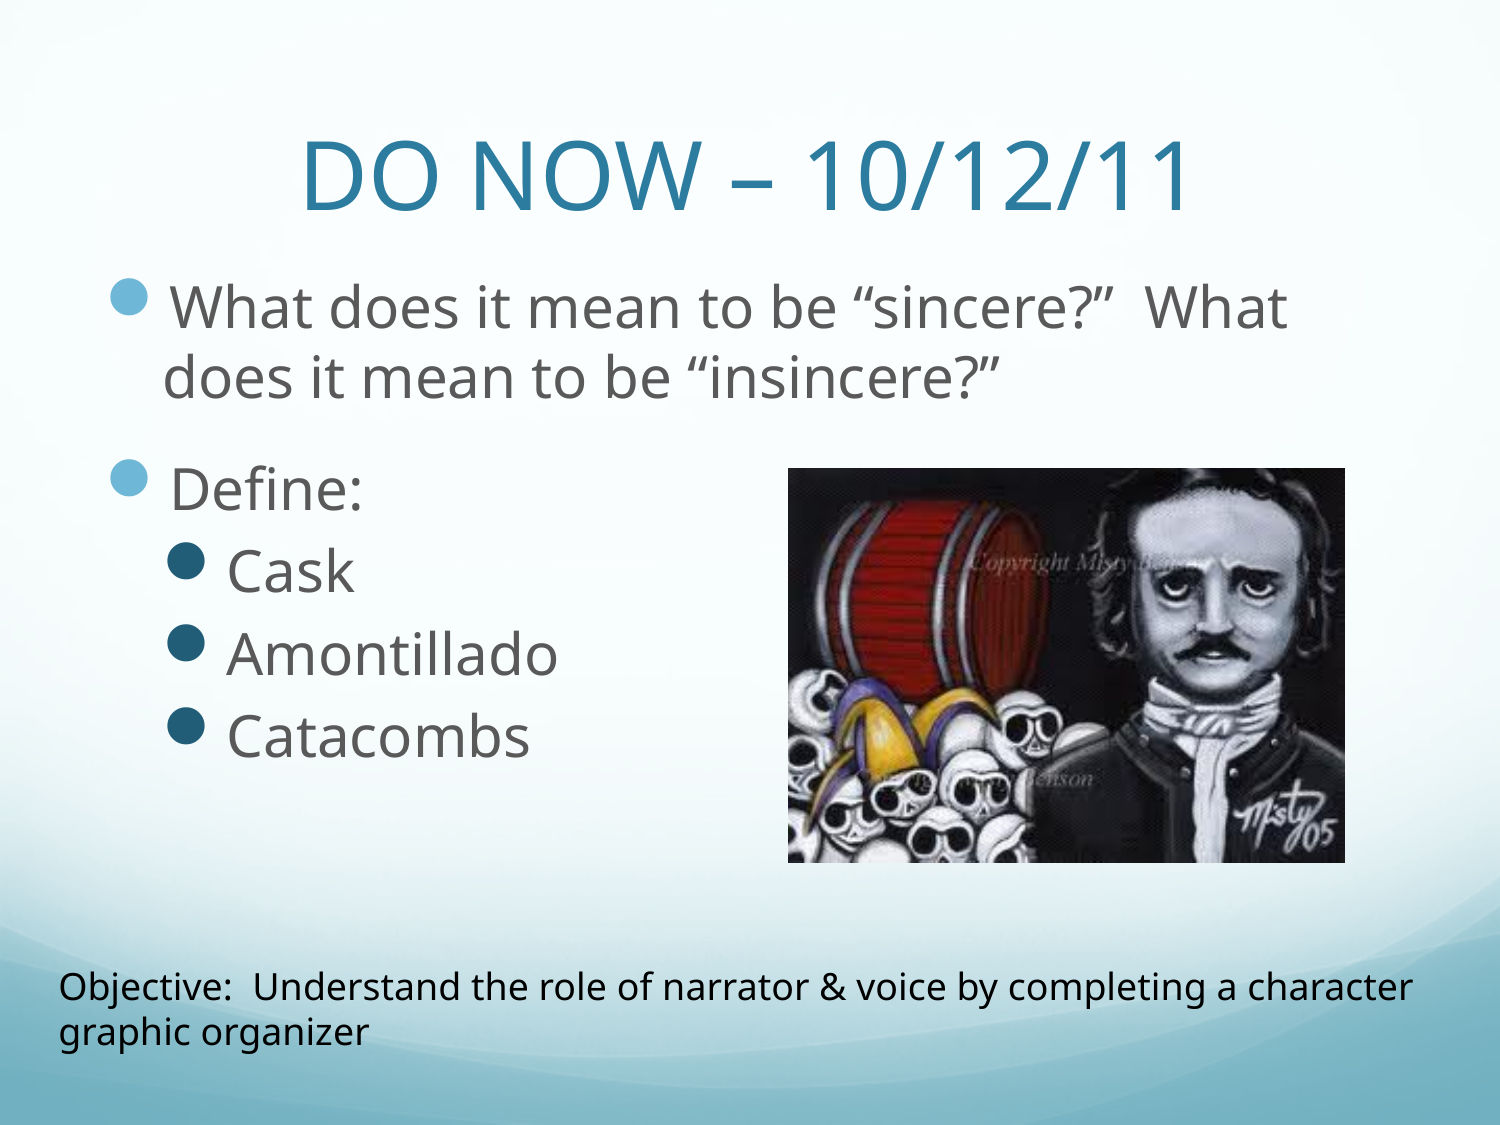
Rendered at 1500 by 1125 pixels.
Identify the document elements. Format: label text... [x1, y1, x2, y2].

picture [787, 468, 1346, 863]
list What does it mean to be “sincere?” What does it mean to be “insincere?” Define: Cask Amontillado Catacombs [90, 262, 1410, 926]
footer Objective: Understand the role of narrator & voice by completing a character graphic organizer [43, 926, 1443, 1090]
title DO NOW – 10/12/11 [90, 17, 1410, 237]
